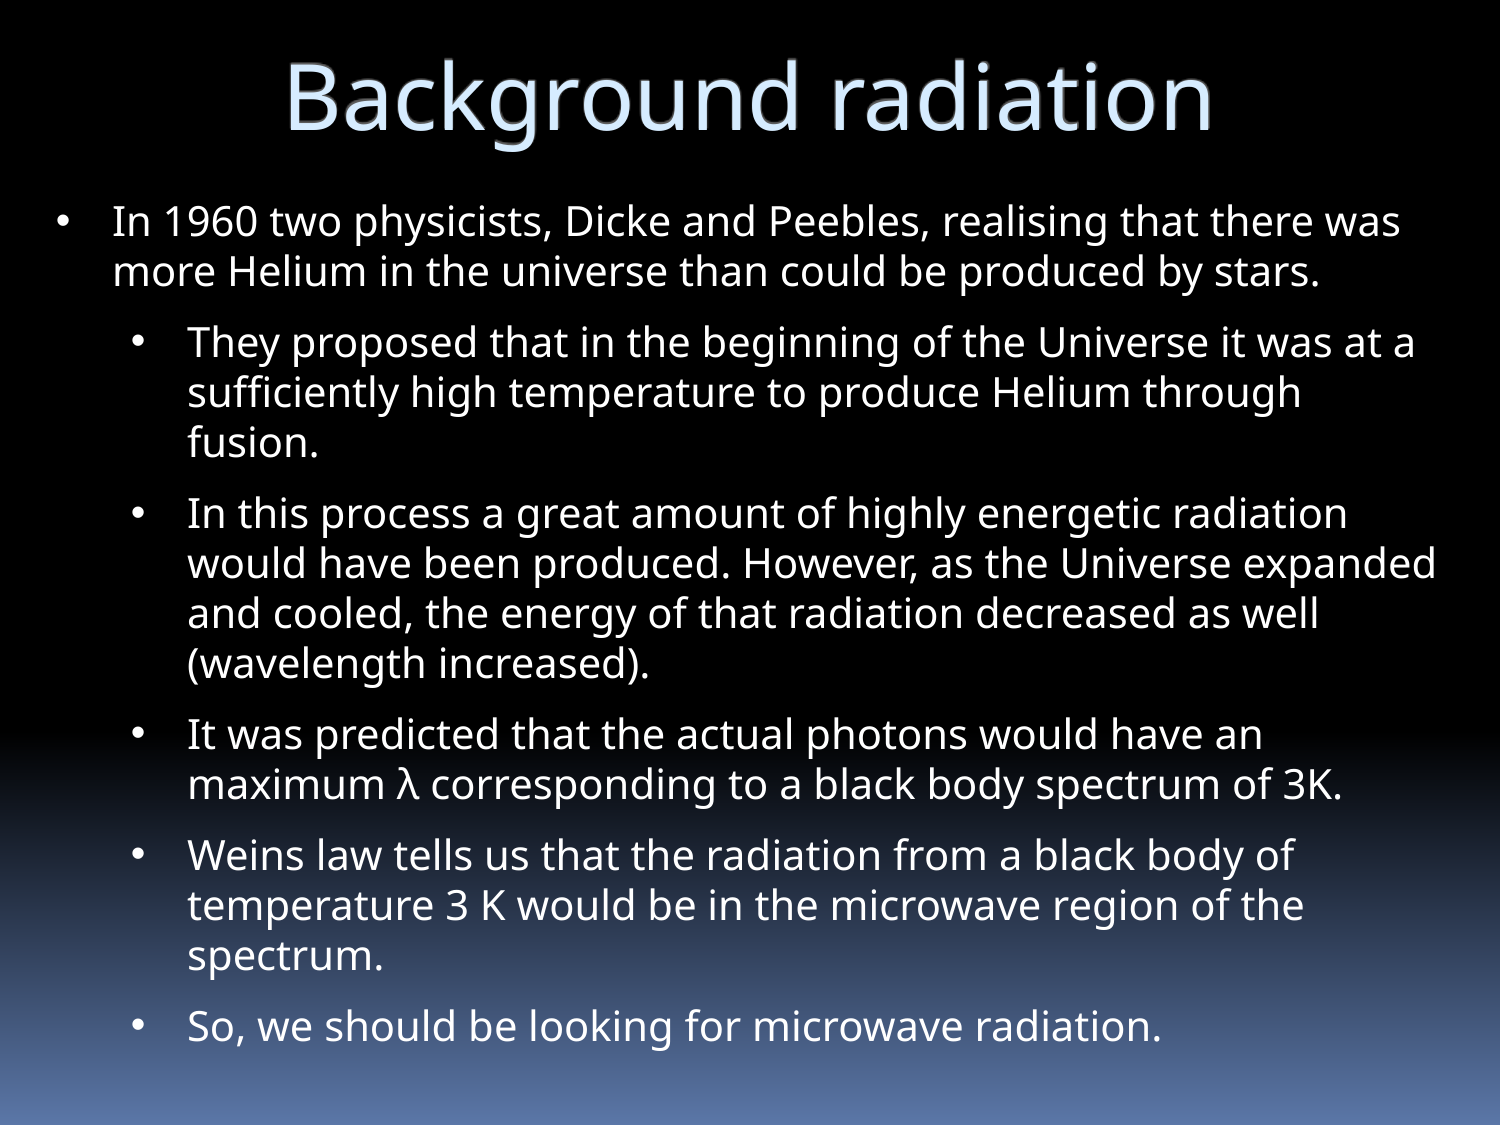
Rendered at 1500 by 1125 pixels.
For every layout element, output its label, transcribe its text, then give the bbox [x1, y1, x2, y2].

text_box In 1960 two physicists, Dicke and Peebles, realising that there was more Helium in the universe than could be produced by stars. They proposed that in the beginning of the Universe it was at a sufficiently high temperature to produce Helium through fusion. In this process a great amount of highly energetic radiation would have been produced. However, as the Universe expanded and cooled, the energy of that radiation decreased as well (wavelength increased). It was predicted that the actual photons would have an maximum λ corresponding to a black body spectrum of 3K. Weins law tells us that the radiation from a black body of temperature 3 K would be in the microwave region of the spectrum. So, we should be looking for microwave radiation. [40, 187, 1459, 1125]
text_box Background radiation [112, 0, 1388, 187]
